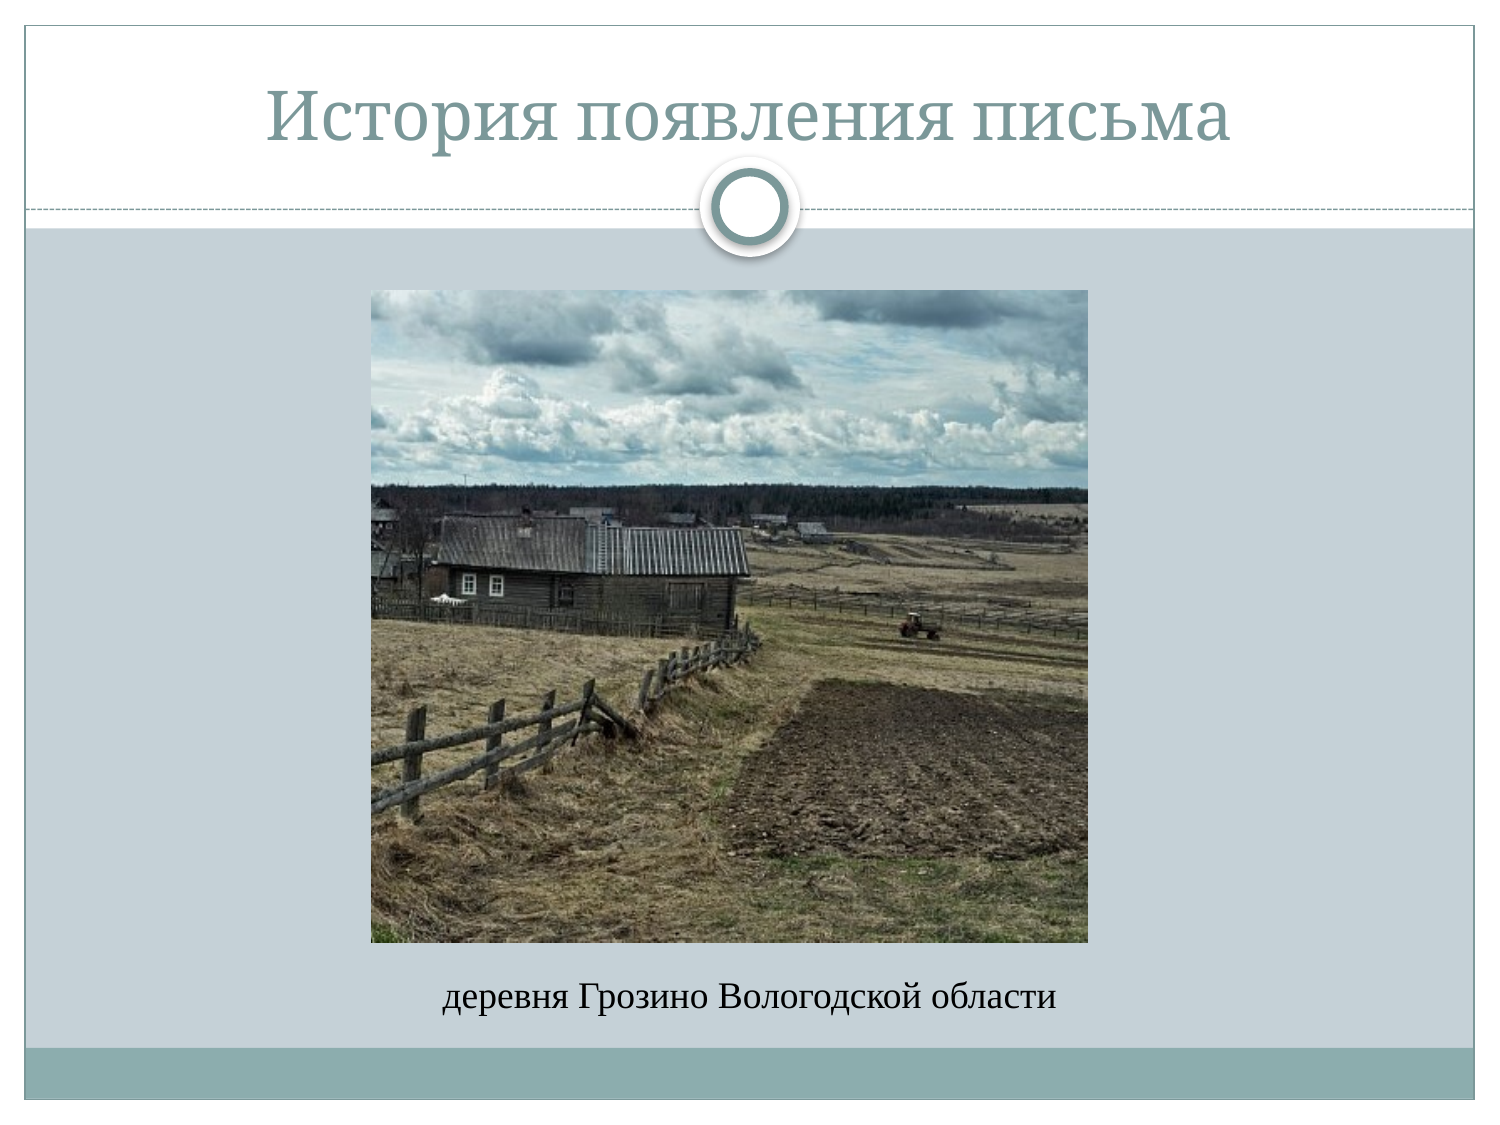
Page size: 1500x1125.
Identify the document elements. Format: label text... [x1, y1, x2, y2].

title История появления письма [49, 37, 1450, 162]
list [371, 290, 1088, 943]
text_box деревня Грозино Вологодской области [29, 964, 1471, 1024]
